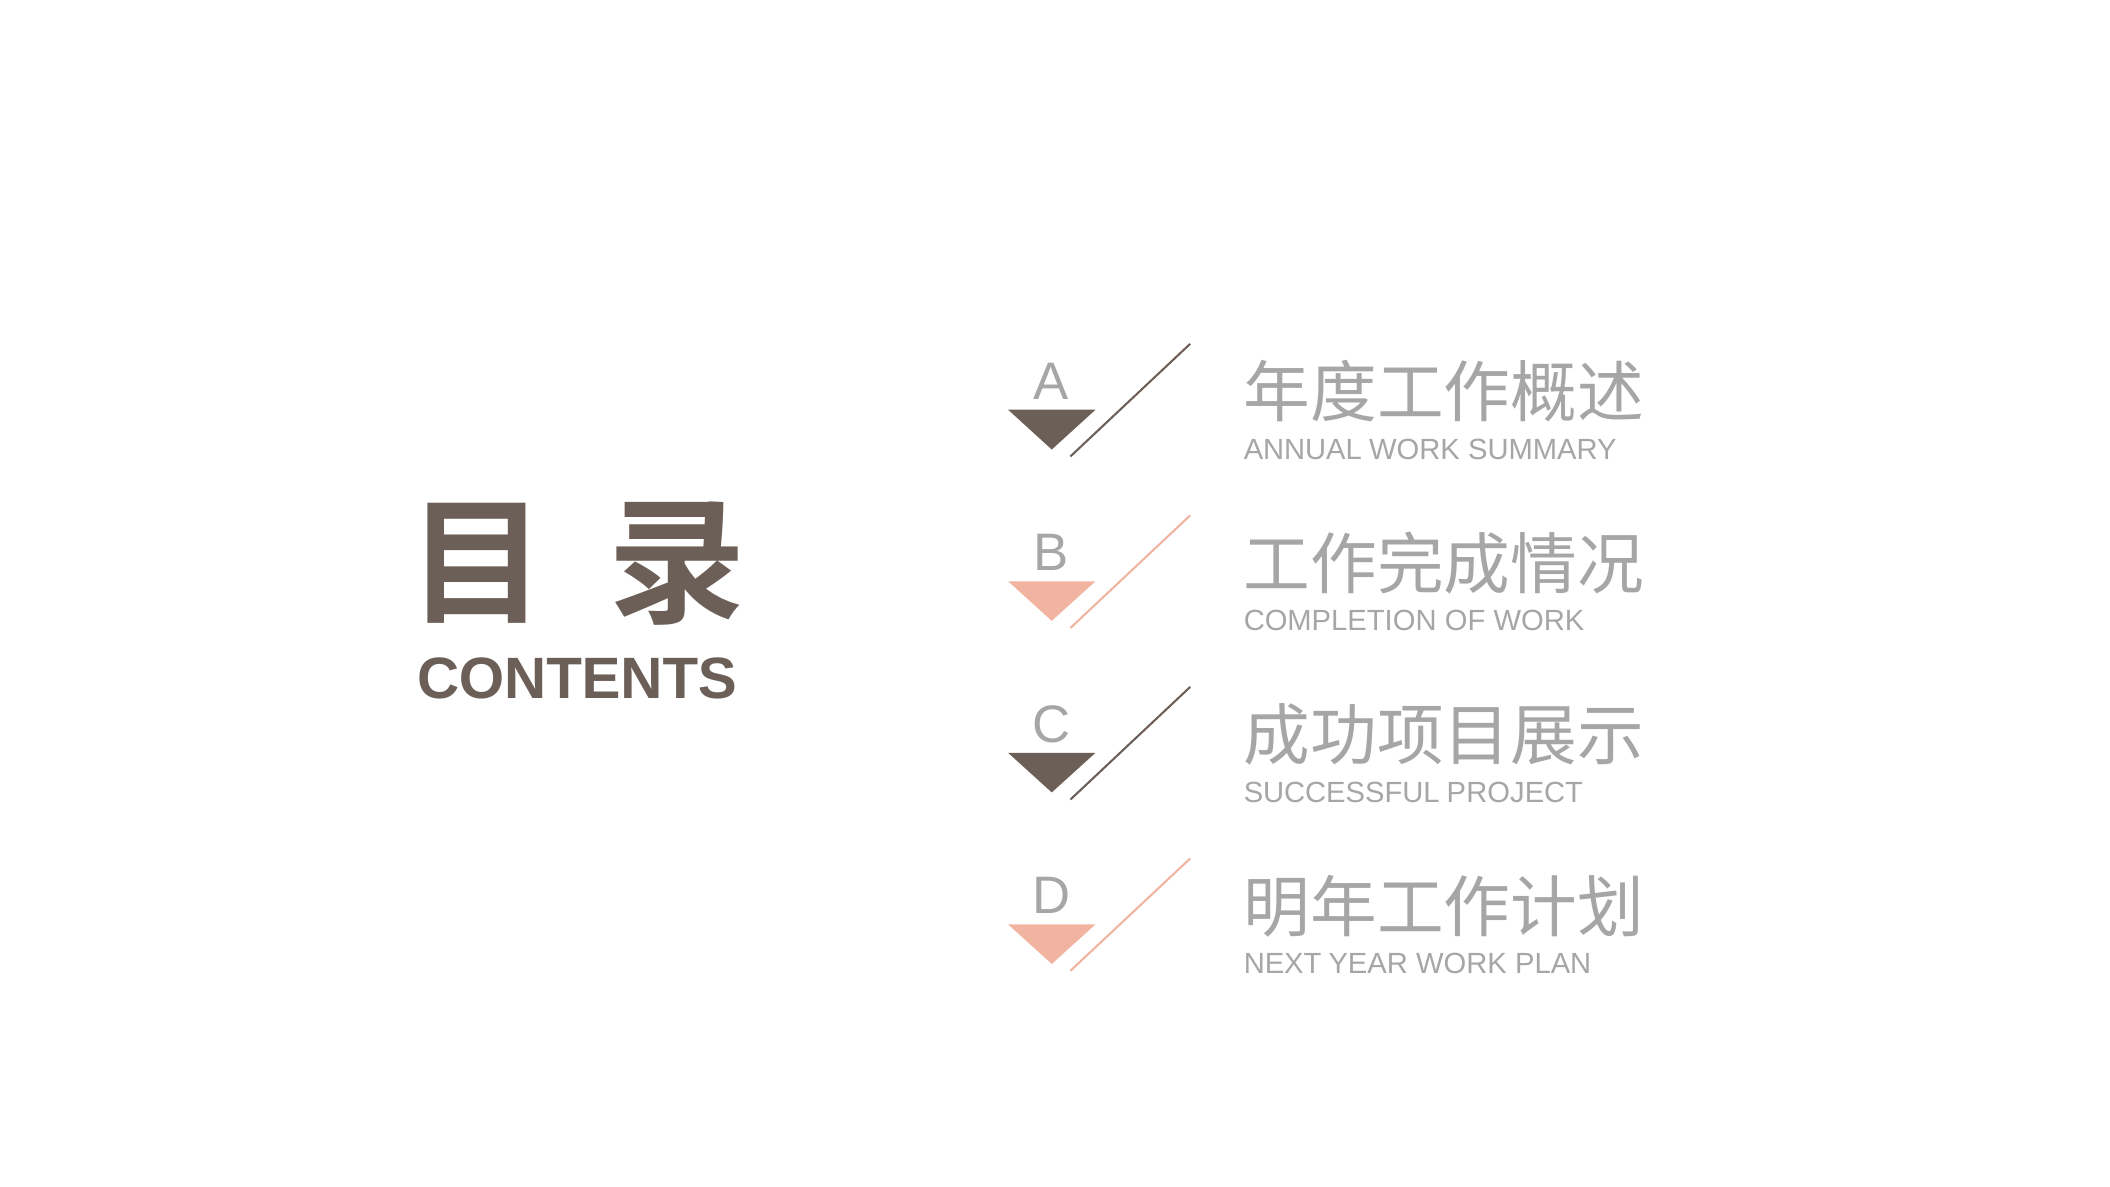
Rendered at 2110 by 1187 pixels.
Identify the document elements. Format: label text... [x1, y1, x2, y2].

text_box 成功项目展示 SUCCESSFUL PROJECT [1243, 693, 1747, 809]
text_box 工作完成情况 COMPLETION OF WORK [1243, 521, 1747, 637]
text_box CONTENTS [343, 640, 811, 711]
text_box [1005, 515, 1191, 629]
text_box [1005, 343, 1191, 457]
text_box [1005, 686, 1191, 800]
text_box 明年工作计划 NEXT YEAR WORK PLAN [1243, 864, 1747, 980]
text_box 年度工作概述 ANNUAL WORK SUMMARY [1243, 350, 1747, 466]
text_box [1005, 858, 1191, 971]
text_box 目 录 [341, 474, 813, 640]
